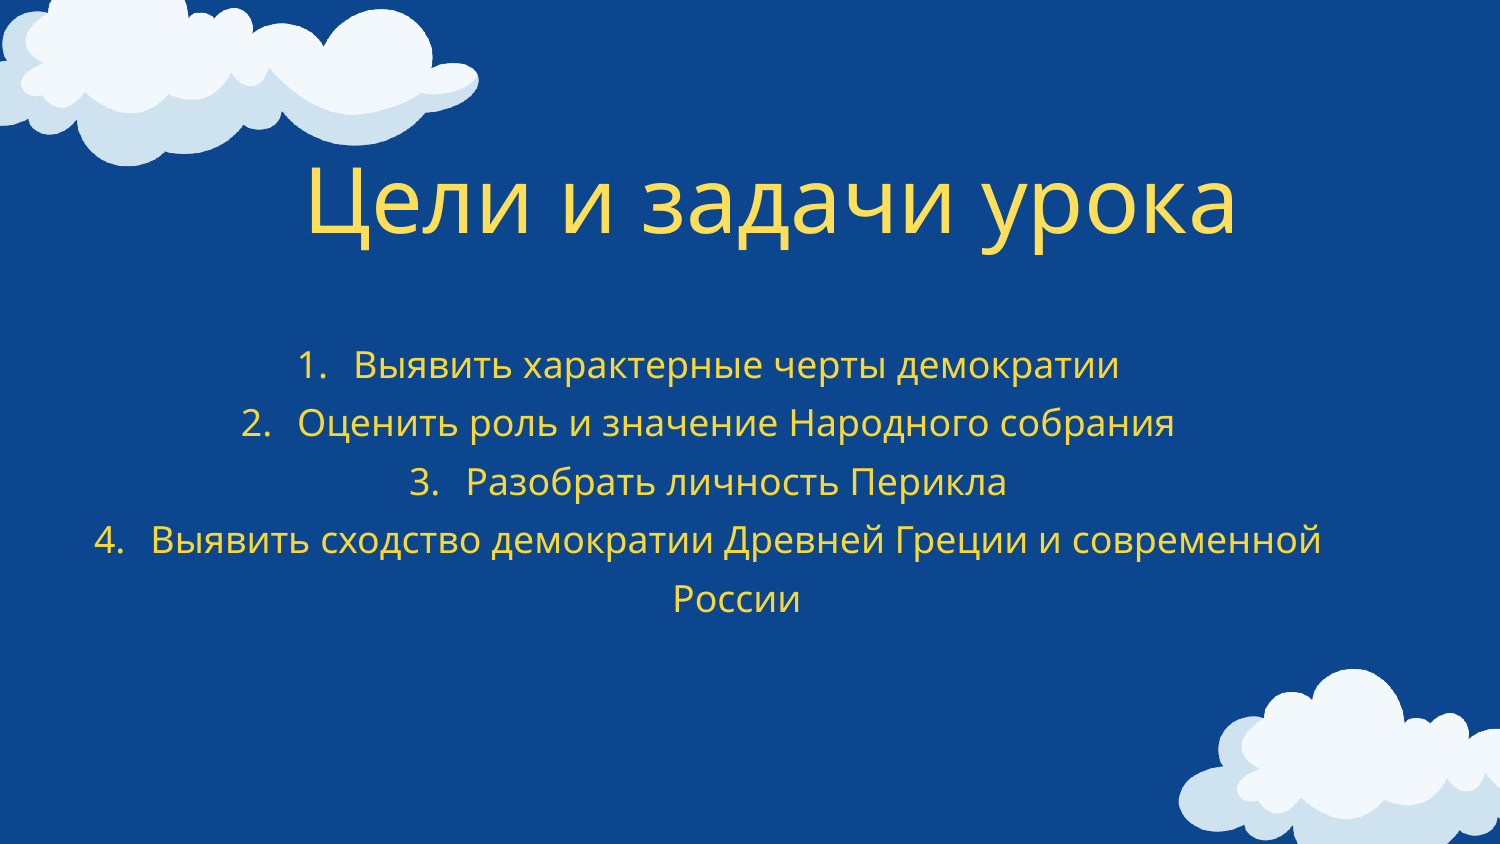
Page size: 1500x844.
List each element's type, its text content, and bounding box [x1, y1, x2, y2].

text_box Выявить характерные черты демократии Оценить роль и значение Народного собрания Разобрать личность Перикла Выявить сходство демократии Древней Греции и современной России [70, 327, 1347, 679]
picture [1178, 663, 1500, 844]
text_box Цели и задачи урока [163, 97, 1380, 252]
picture [0, 0, 484, 171]
